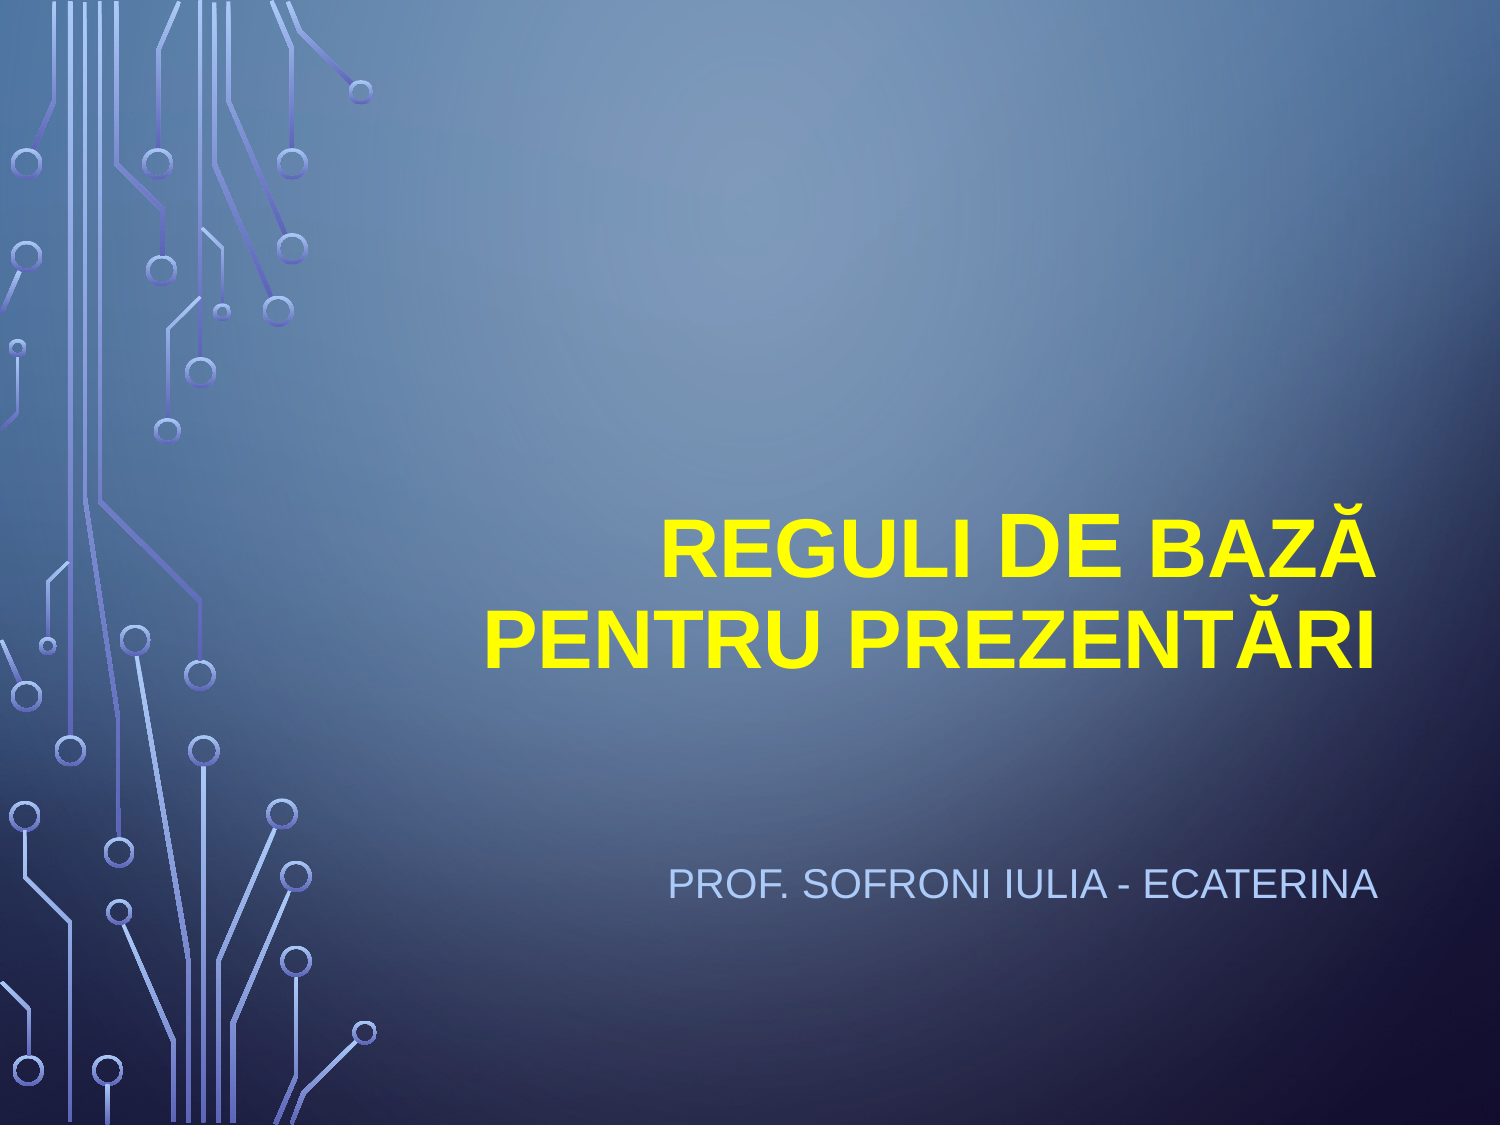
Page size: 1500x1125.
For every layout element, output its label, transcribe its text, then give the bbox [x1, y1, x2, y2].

title Reguli de bază pentru prezentări [311, 302, 1394, 695]
subtitle Prof. Sofroni IULIA - eCATERINA [311, 839, 1394, 1111]
